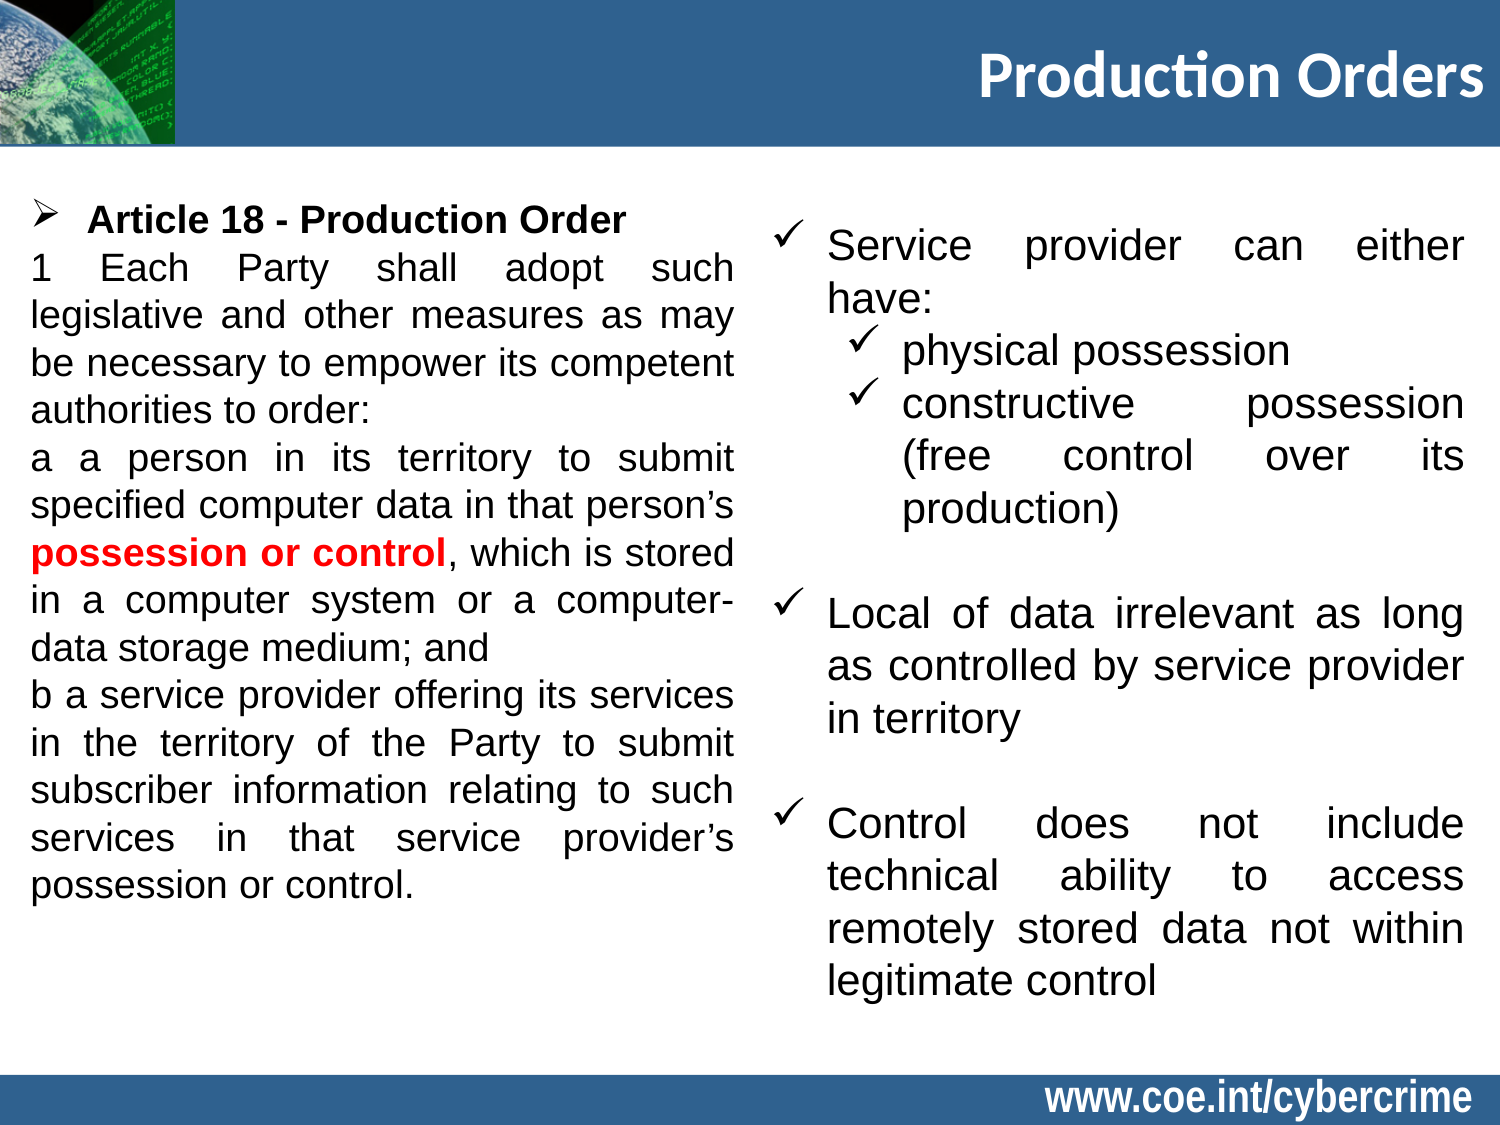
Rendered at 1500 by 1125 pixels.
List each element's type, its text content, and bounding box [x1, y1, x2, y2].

text_box www.coe.int/cybercrime [1030, 1059, 1500, 1125]
text_box Production Orders [177, 0, 1500, 149]
text_box Service provider can either have: physical possession constructive possession (free control over its production) Local of data irrelevant as long as controlled by service provider in territory Control does not include technical ability to access remotely stored data not within legitimate control [755, 209, 1480, 1012]
text_box Article 18 - Production Order 1 Each Party shall adopt such legislative and other measures as may be necessary to empower its competent authorities to order: a a person in its territory to submit specified computer data in that person’s possession or control, which is stored in a computer system or a computer-data storage medium; and b a service provider offering its services in the territory of the Party to submit subscriber information relating to such services in that service provider’s possession or control. [15, 186, 750, 914]
text_box [0, 1073, 1030, 1125]
picture [0, 0, 175, 144]
